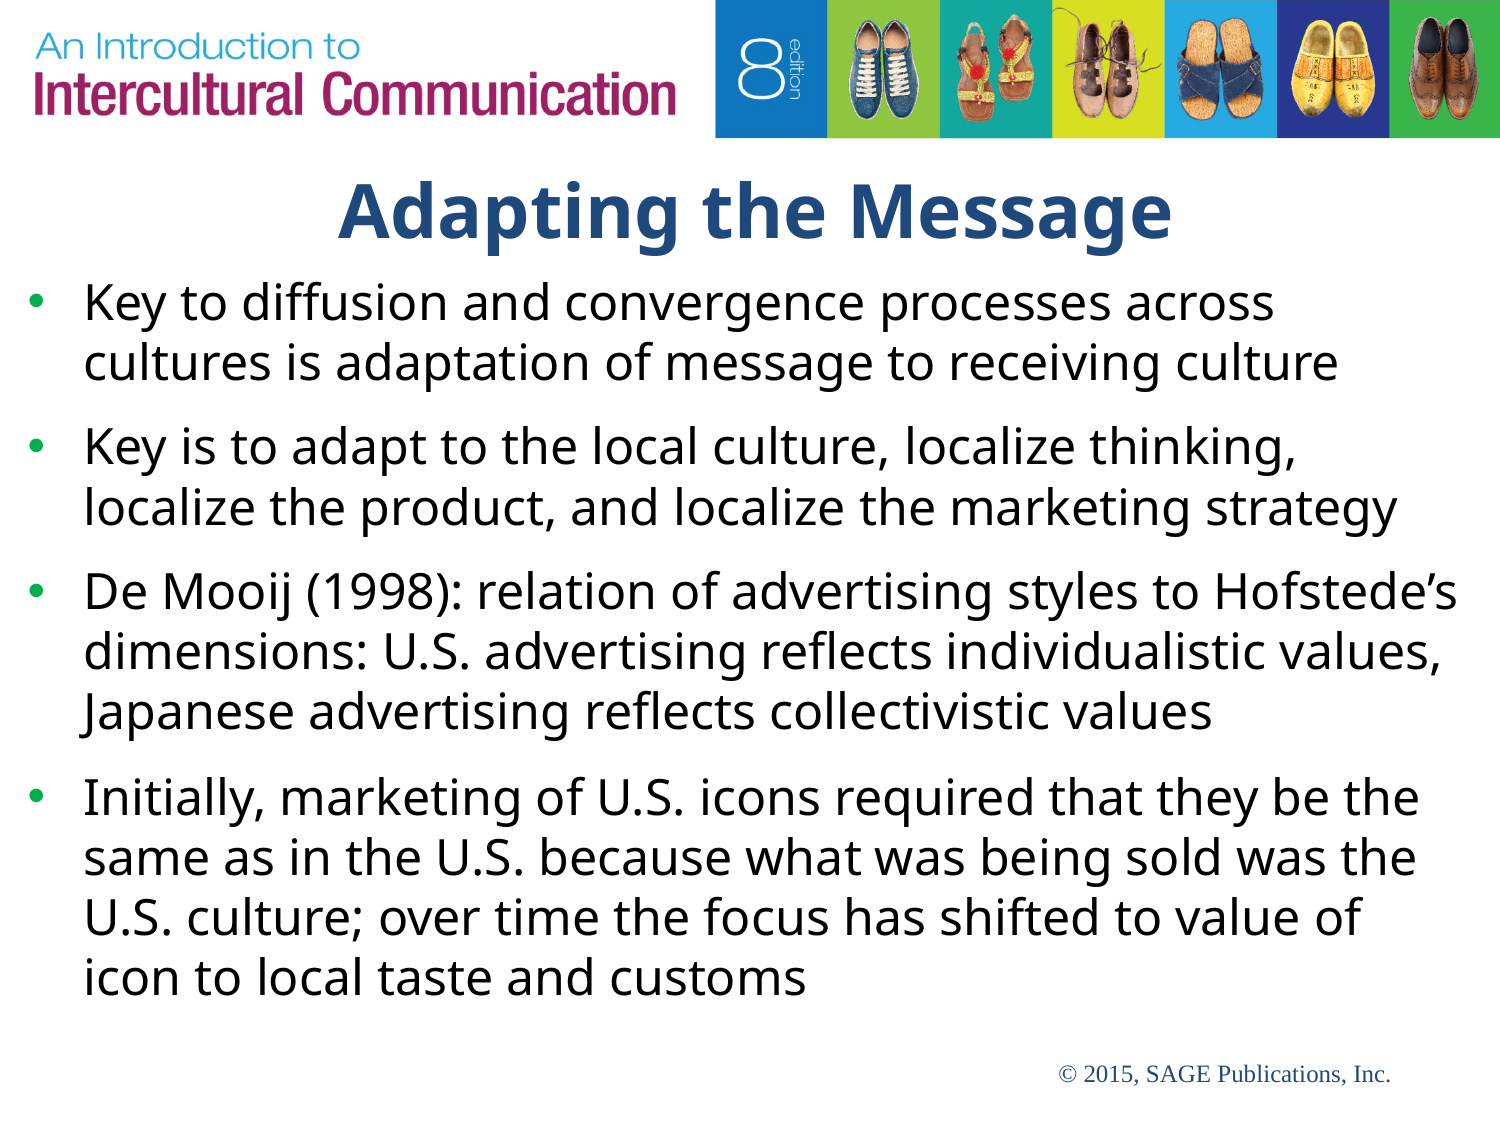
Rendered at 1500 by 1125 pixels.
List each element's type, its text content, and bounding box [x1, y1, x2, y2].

footer © 2015, SAGE Publications, Inc. [987, 1042, 1463, 1103]
picture [0, 0, 1500, 1125]
title Adapting the Message [62, 167, 1450, 250]
list Key to diffusion and convergence processes across cultures is adaptation of message to receiving culture Key is to adapt to the local culture, localize thinking, localize the product, and localize the marketing strategy De Mooij (1998): relation of advertising styles to Hofstede’s dimensions: U.S. advertising reflects individualistic values, Japanese advertising reflects collectivistic values Initially, marketing of U.S. icons required that they be the same as in the U.S. because what was being sold was the U.S. culture; over time the focus has shifted to value of icon to local taste and customs [12, 262, 1475, 1113]
